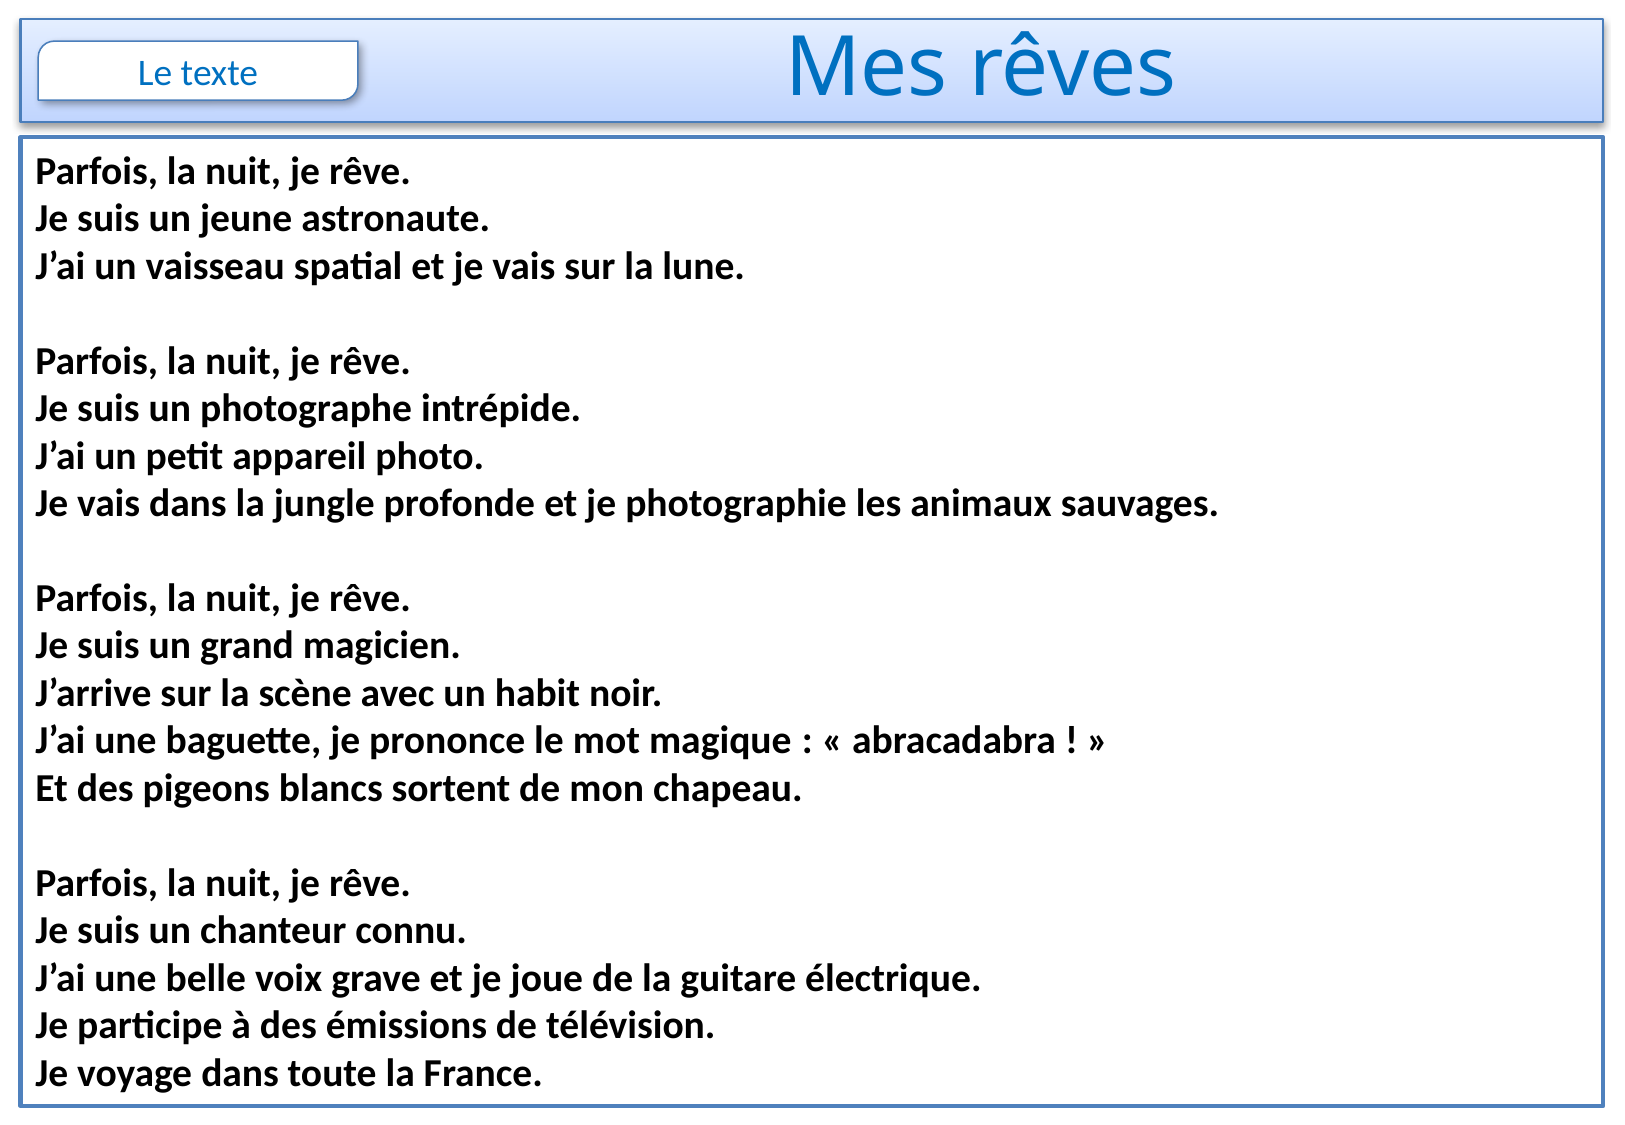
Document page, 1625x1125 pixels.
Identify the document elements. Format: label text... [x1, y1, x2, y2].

list Parfois, la nuit, je rêve. Je suis un jeune astronaute. J’ai un vaisseau spatial et je vais sur la lune. Parfois, la nuit, je rêve. Je suis un photographe intrépide. J’ai un petit appareil photo. Je vais dans la jungle profonde et je photographie les animaux sauvages. Parfois, la nuit, je rêve. Je suis un grand magicien. J’arrive sur la scène avec un habit noir. J’ai une baguette, je prononce le mot magique : « abracadabra ! » Et des pigeons blancs sortent de mon chapeau. Parfois, la nuit, je rêve. Je suis un chanteur connu. J’ai une belle voix grave et je joue de la guitare électrique. Je participe à des émissions de télévision. Je voyage dans toute la France. [18, 135, 1605, 1108]
title Mes rêves [357, 4, 1604, 120]
